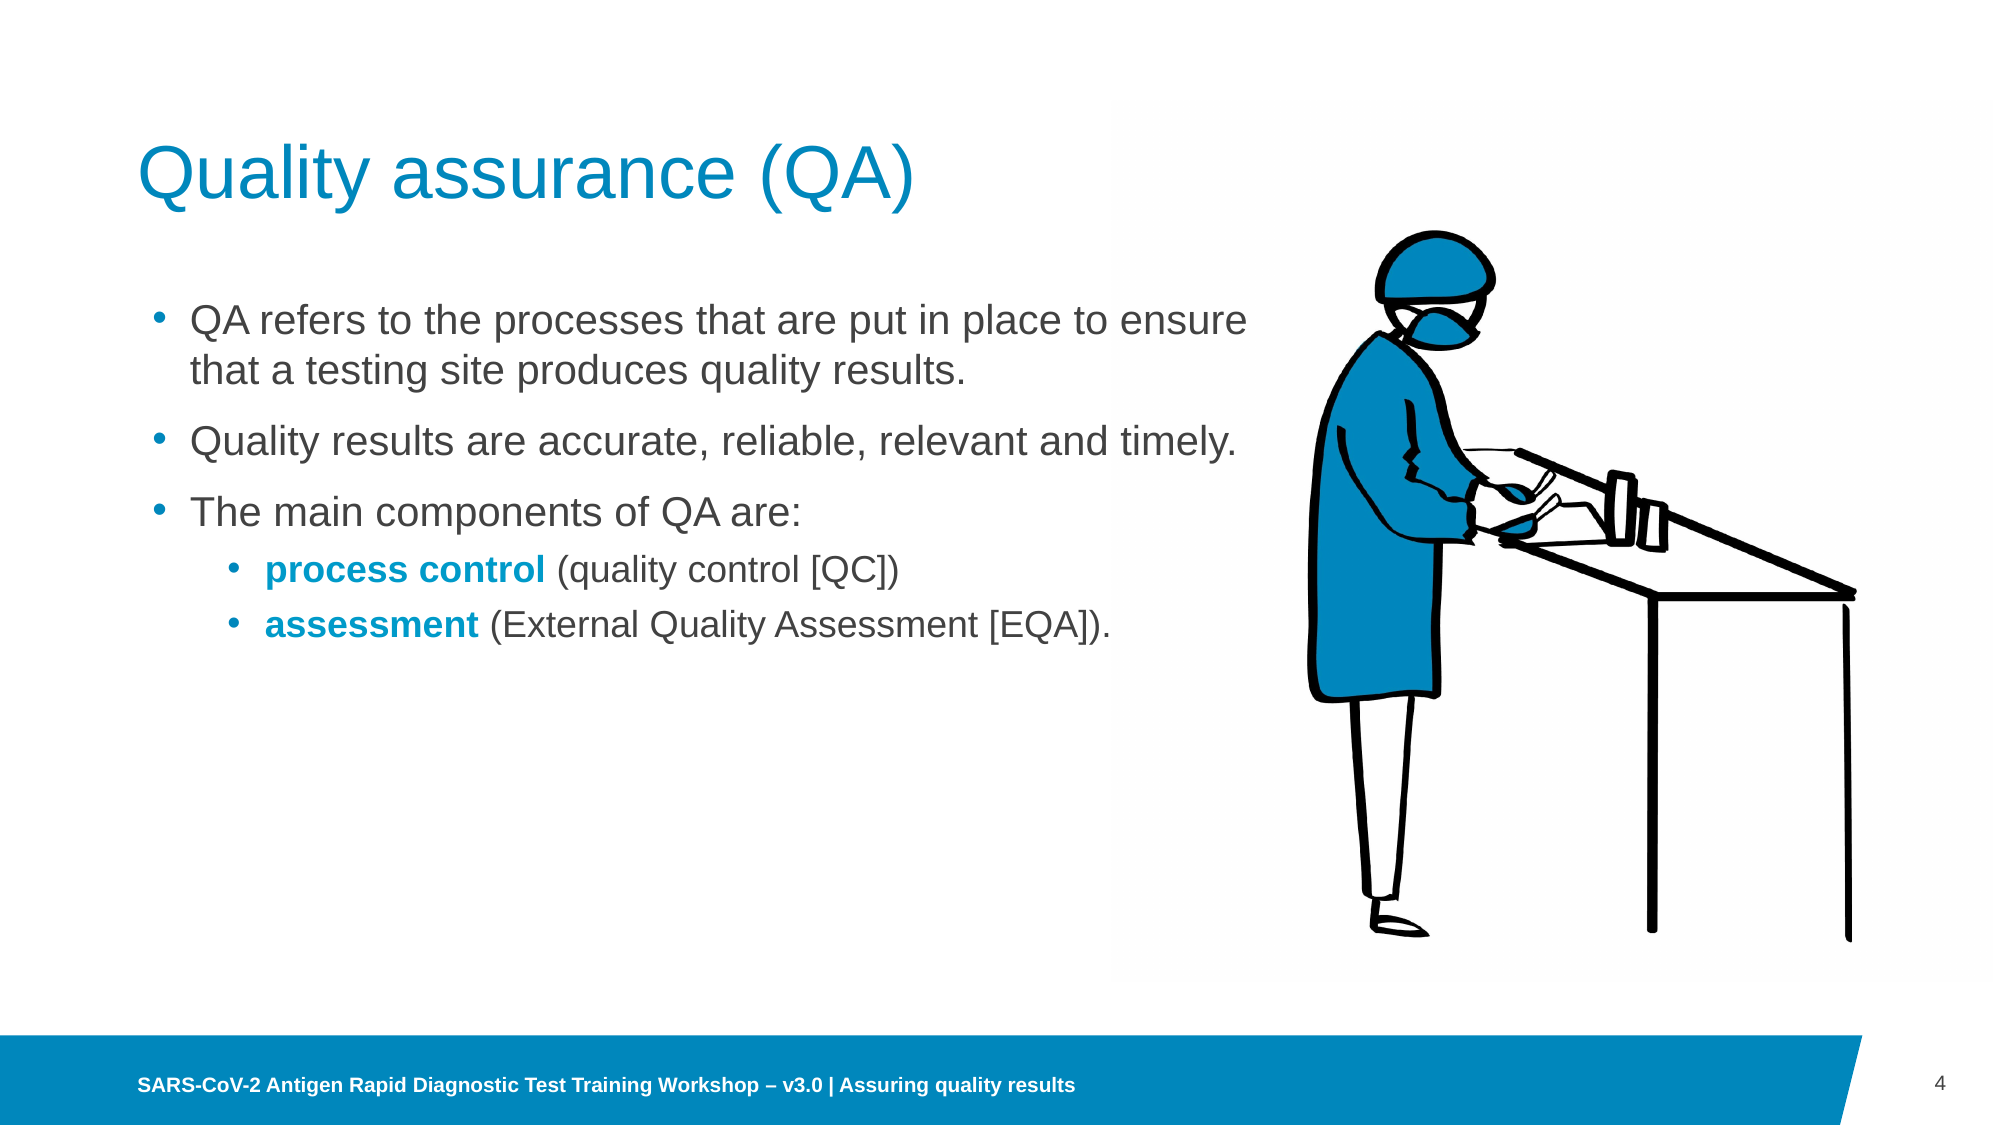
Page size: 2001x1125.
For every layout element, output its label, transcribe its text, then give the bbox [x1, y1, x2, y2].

footer SARS-CoV-2 Antigen Rapid Diagnostic Test Training Workshop – v3.0 | Assuring quality results [137, 1042, 1338, 1125]
list QA refers to the processes that are put in place to ensure that a testing site produces quality results. Quality results are accurate, reliable, relevant and timely. The main components of QA are: process control (quality control [QC]) assessment (External Quality Assessment [EQA]). [137, 284, 1318, 1014]
picture [1110, 100, 1993, 983]
slide_number 4 [1862, 1035, 1947, 1125]
title Quality assurance (QA) [137, 59, 1863, 215]
